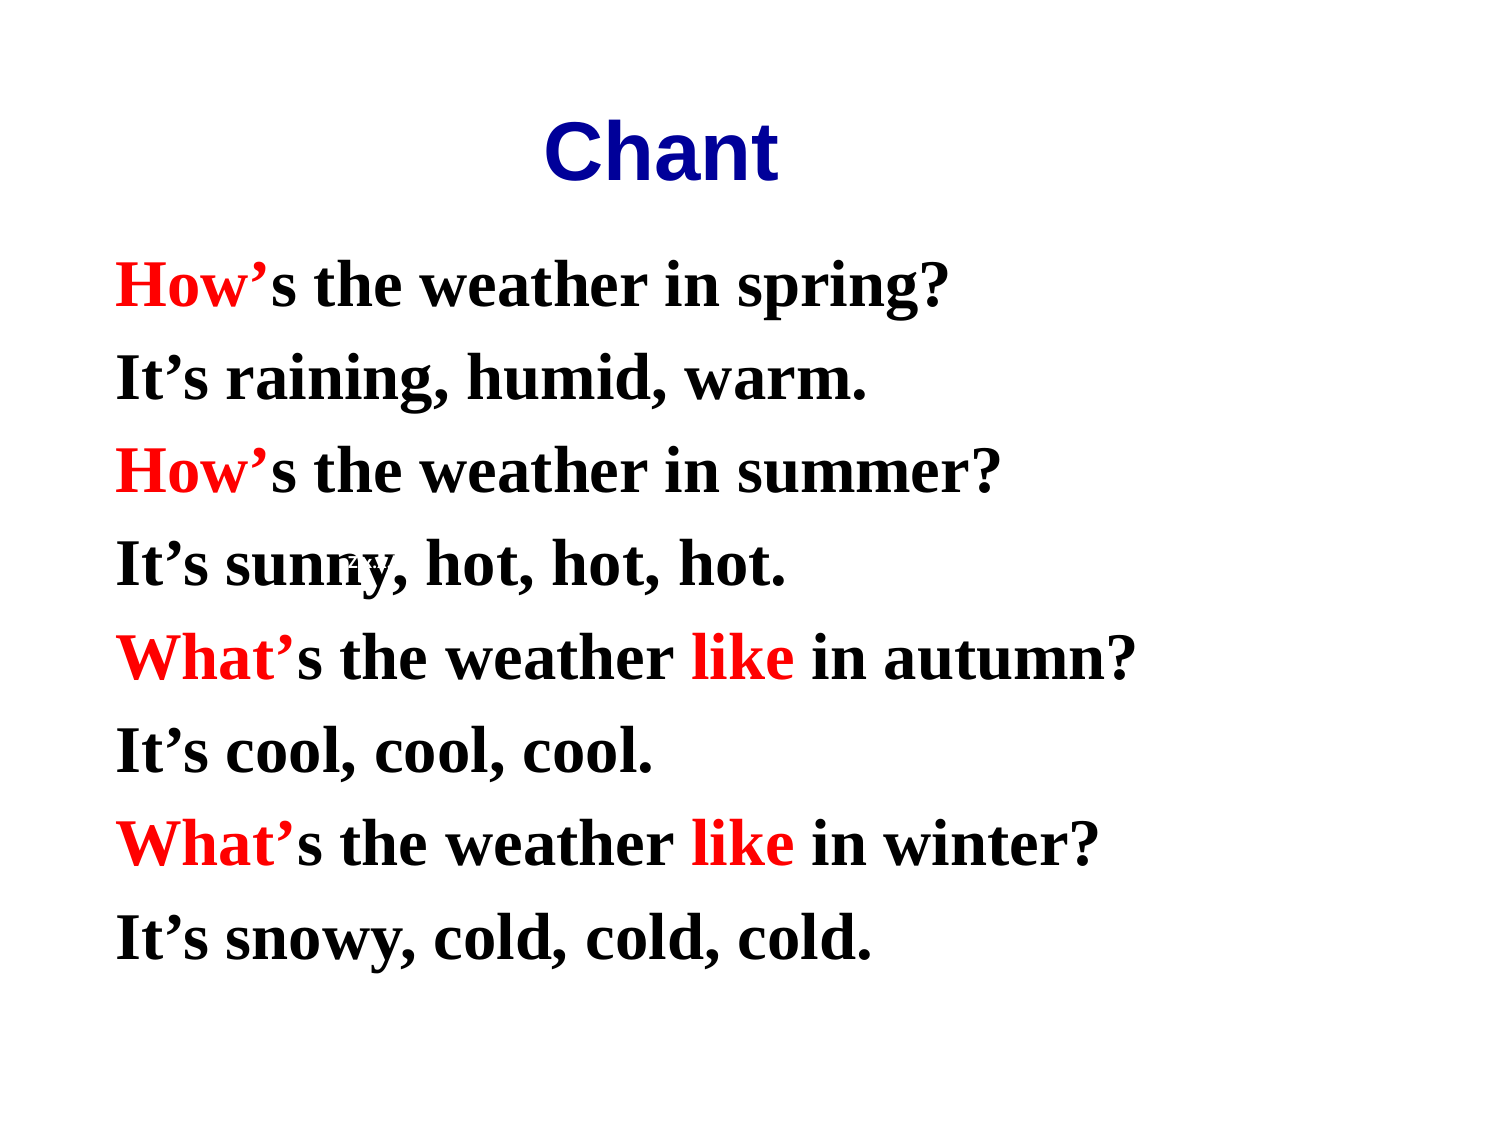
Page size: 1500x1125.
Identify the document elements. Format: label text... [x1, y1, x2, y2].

text_box Z.x.x.k [333, 545, 1167, 580]
list How’s the weather in spring? It’s raining, humid, warm. How’s the weather in summer? It’s sunny, hot, hot, hot. What’s the weather like in autumn? It’s cool, cool, cool. What’s the weather like in winter? It’s snowy, cold, cold, cold. [100, 231, 1317, 1036]
text_box Chant [513, 90, 833, 206]
